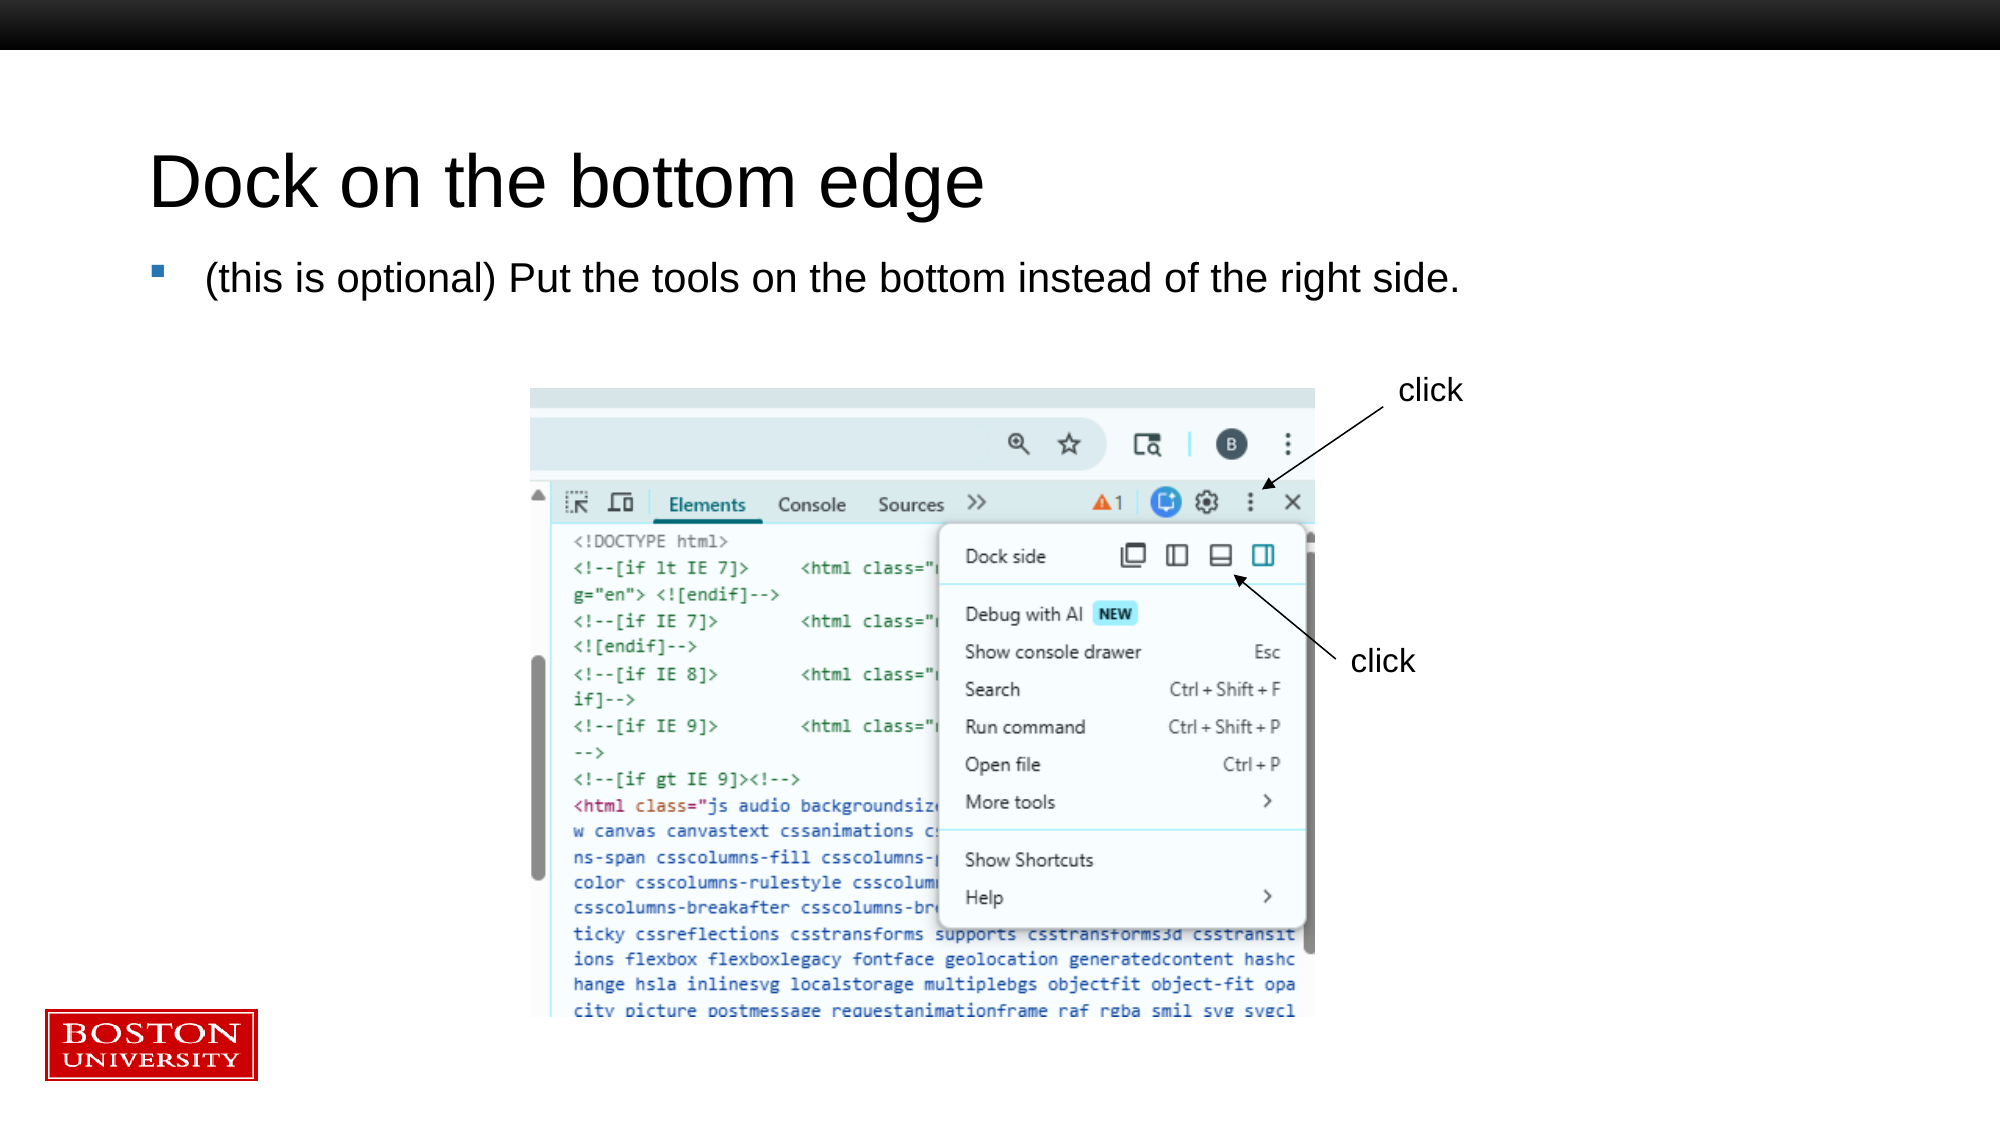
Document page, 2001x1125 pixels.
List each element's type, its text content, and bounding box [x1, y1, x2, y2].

text_box click [1335, 631, 1431, 687]
text_box click [1383, 360, 1479, 416]
picture [45, 1009, 258, 1081]
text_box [1233, 574, 1336, 660]
picture [529, 387, 1315, 1017]
list (this is optional) Put the tools on the bottom instead of the right side. [133, 243, 1867, 882]
title Dock on the bottom edge [133, 125, 1867, 238]
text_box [1261, 406, 1384, 490]
